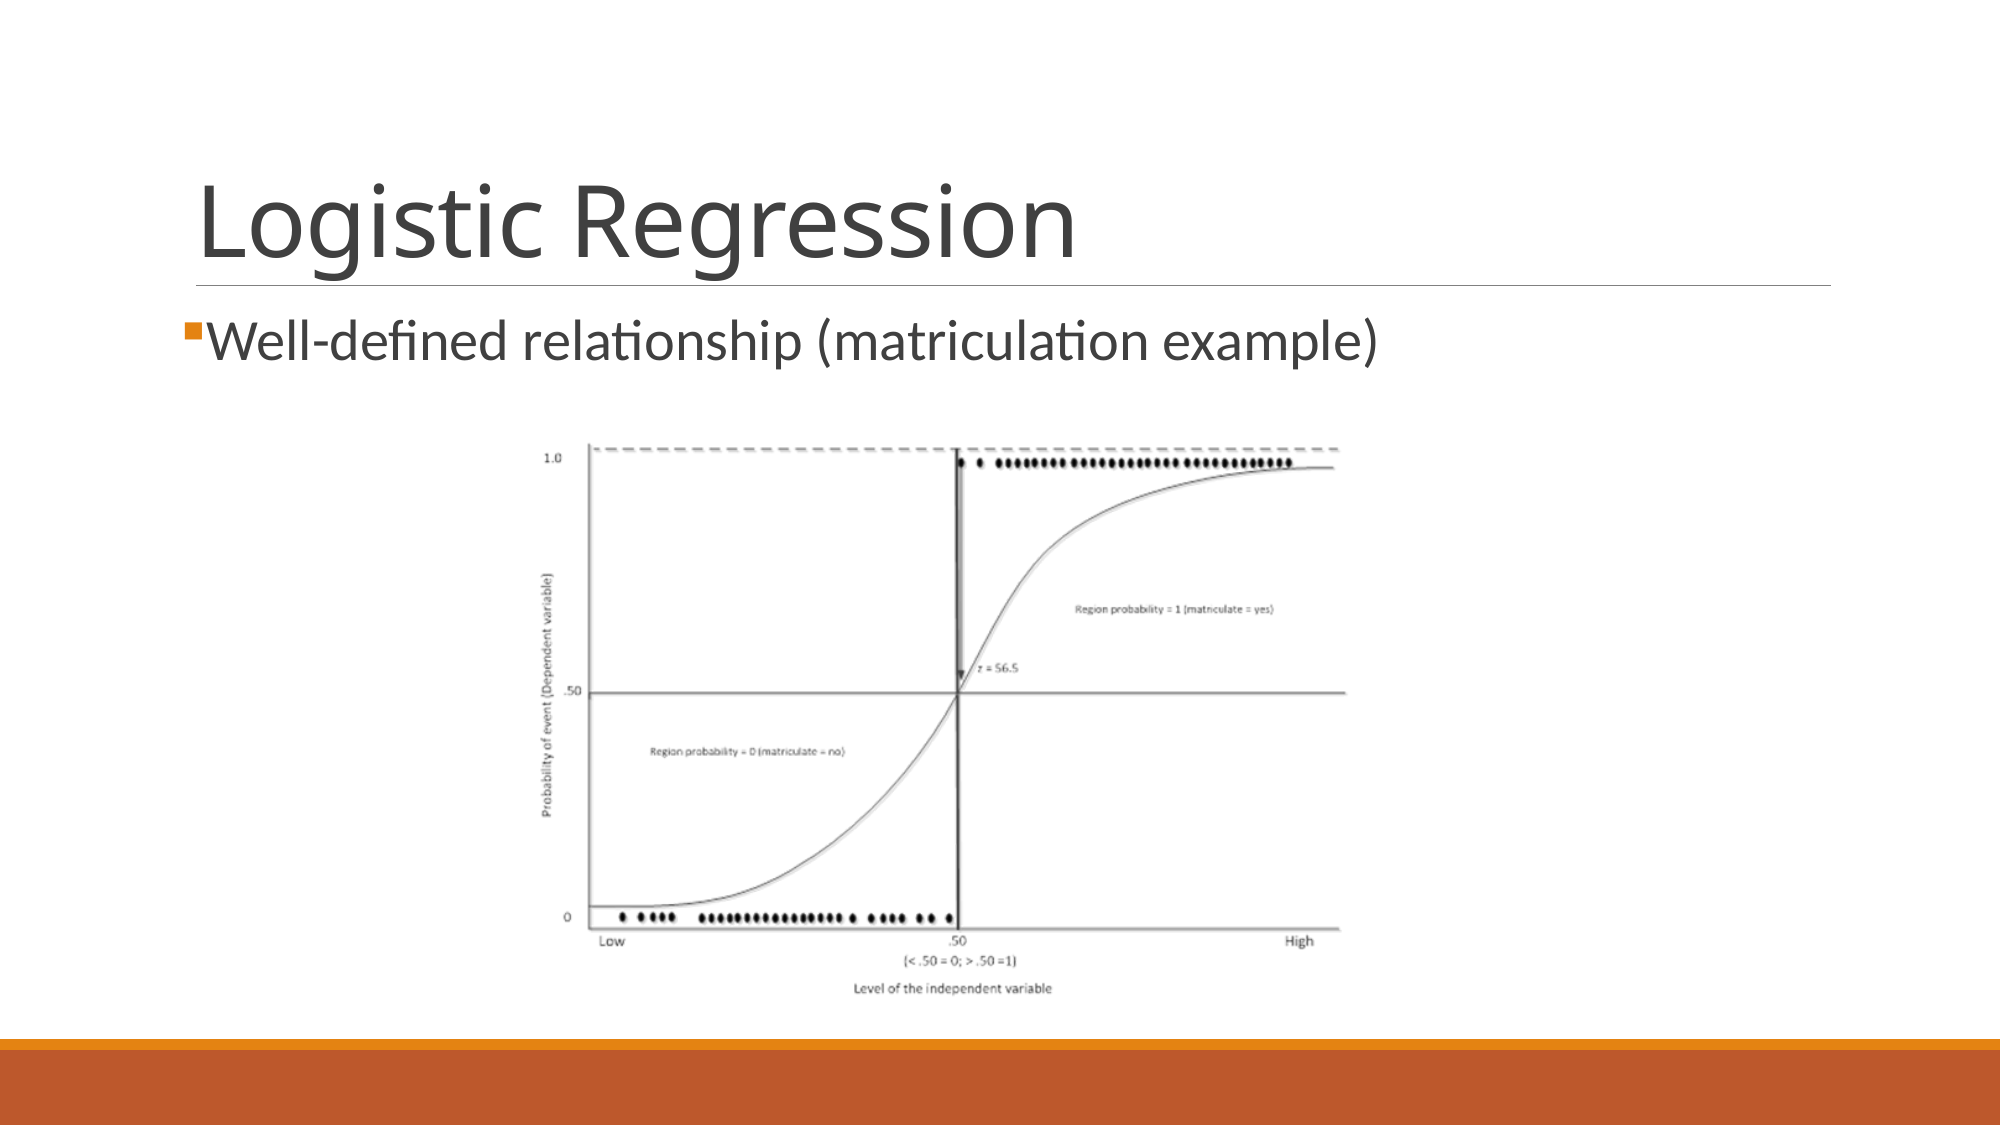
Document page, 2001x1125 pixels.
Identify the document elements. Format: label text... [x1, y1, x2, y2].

list Well-defined relationship (matriculation example) [180, 302, 1830, 963]
picture [517, 398, 1375, 1003]
title Logistic Regression [180, 47, 1830, 285]
